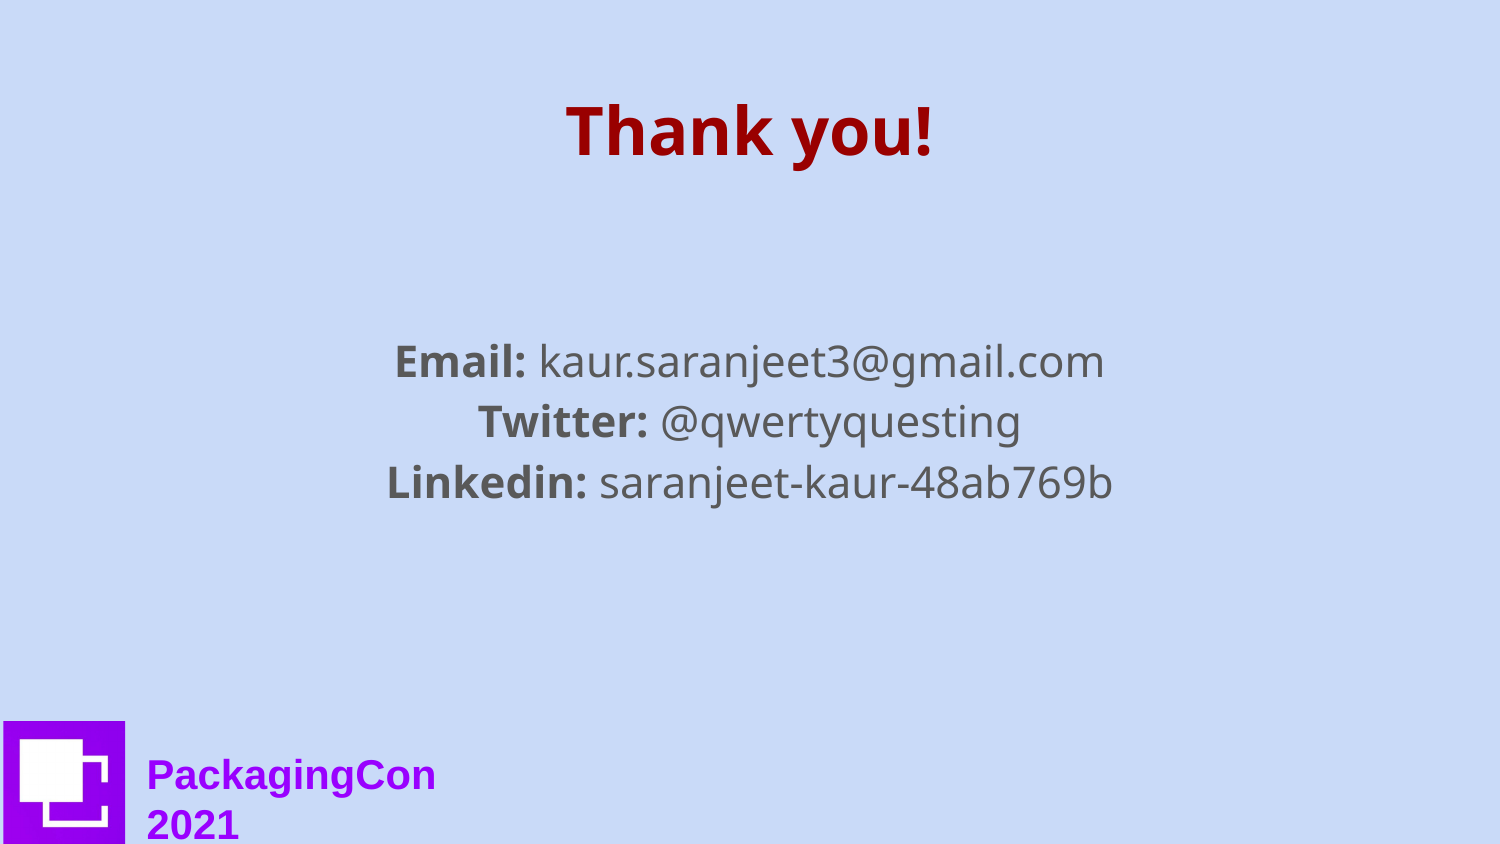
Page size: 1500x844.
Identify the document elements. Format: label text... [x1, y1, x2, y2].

list Email: kaur.saranjeet3@gmail.com Twitter: @qwertyquesting Linkedin: saranjeet-kaur-48ab769b [51, 189, 1449, 750]
title Thank you! [51, 72, 1449, 167]
picture [3, 720, 126, 844]
text_box PackagingCon 2021 [131, 732, 516, 844]
